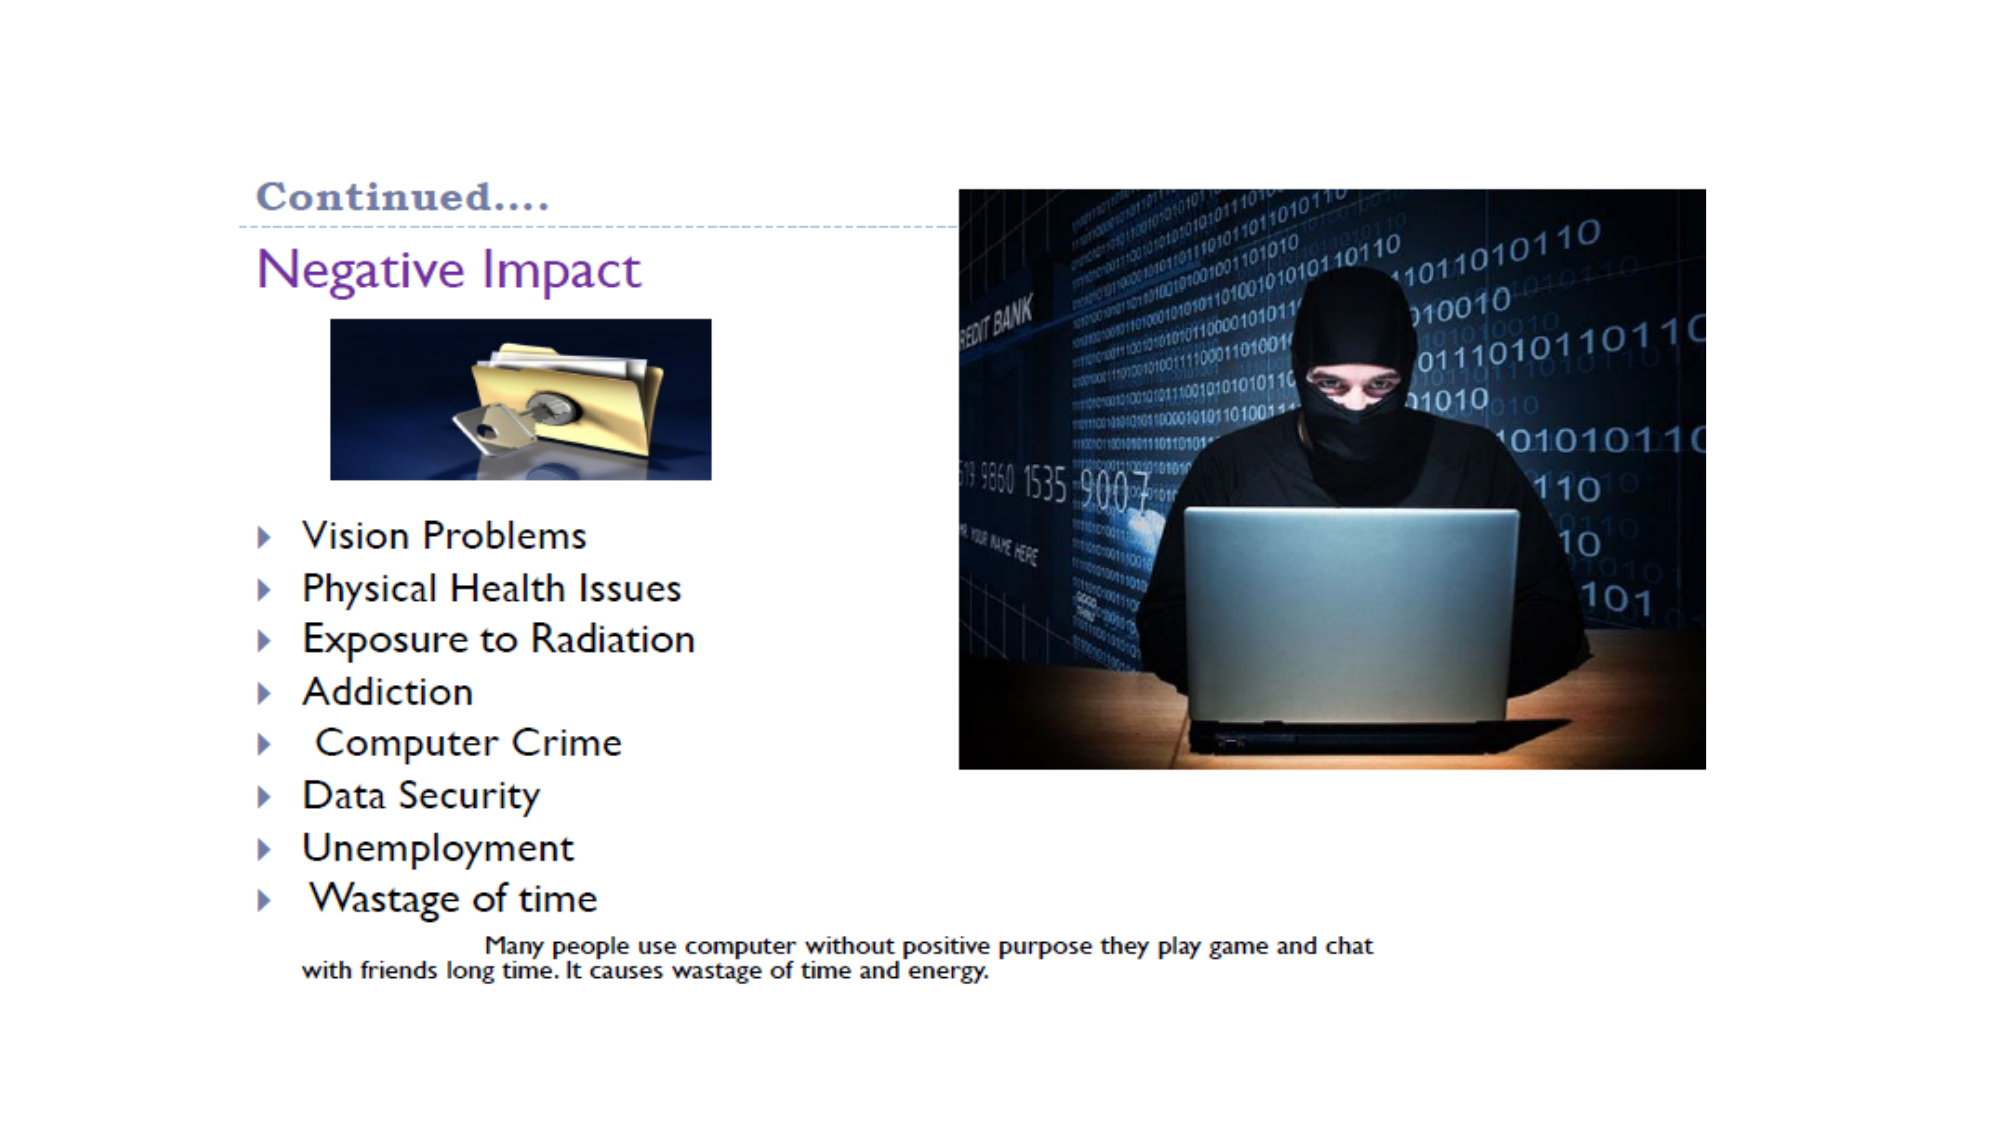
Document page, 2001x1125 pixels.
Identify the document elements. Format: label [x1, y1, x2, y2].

picture [195, 58, 1707, 1061]
